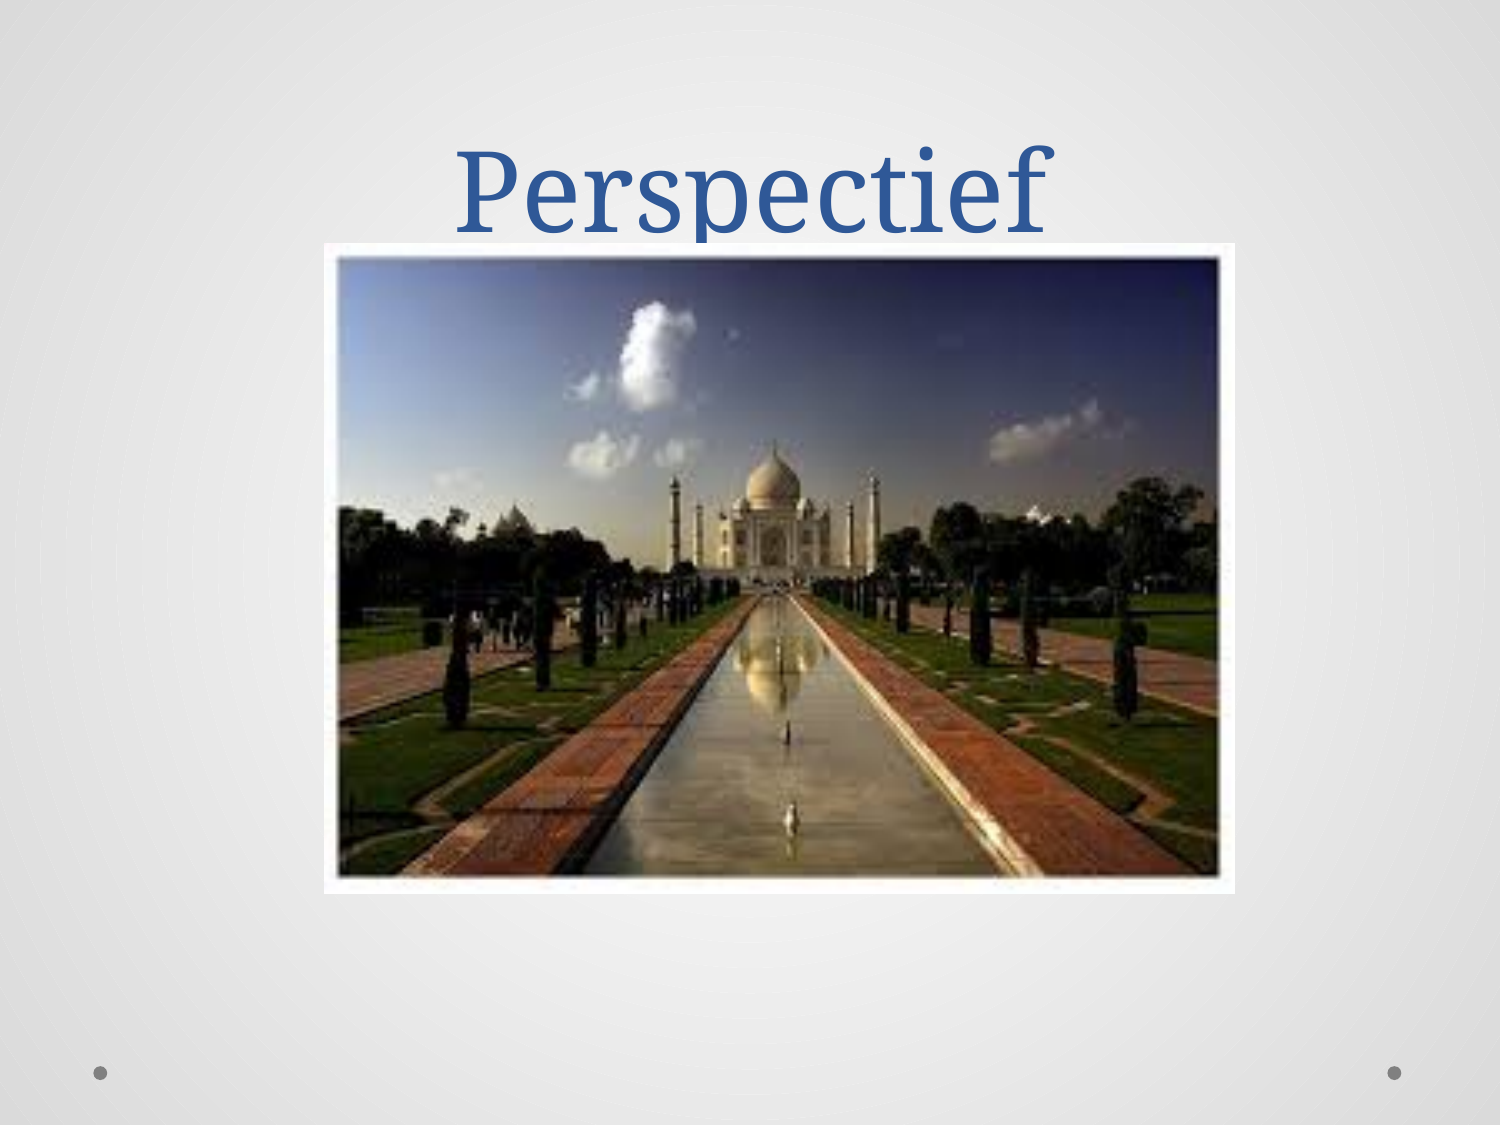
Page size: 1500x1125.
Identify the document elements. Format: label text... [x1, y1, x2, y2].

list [324, 243, 1235, 894]
title Perspectief [75, 0, 1425, 263]
